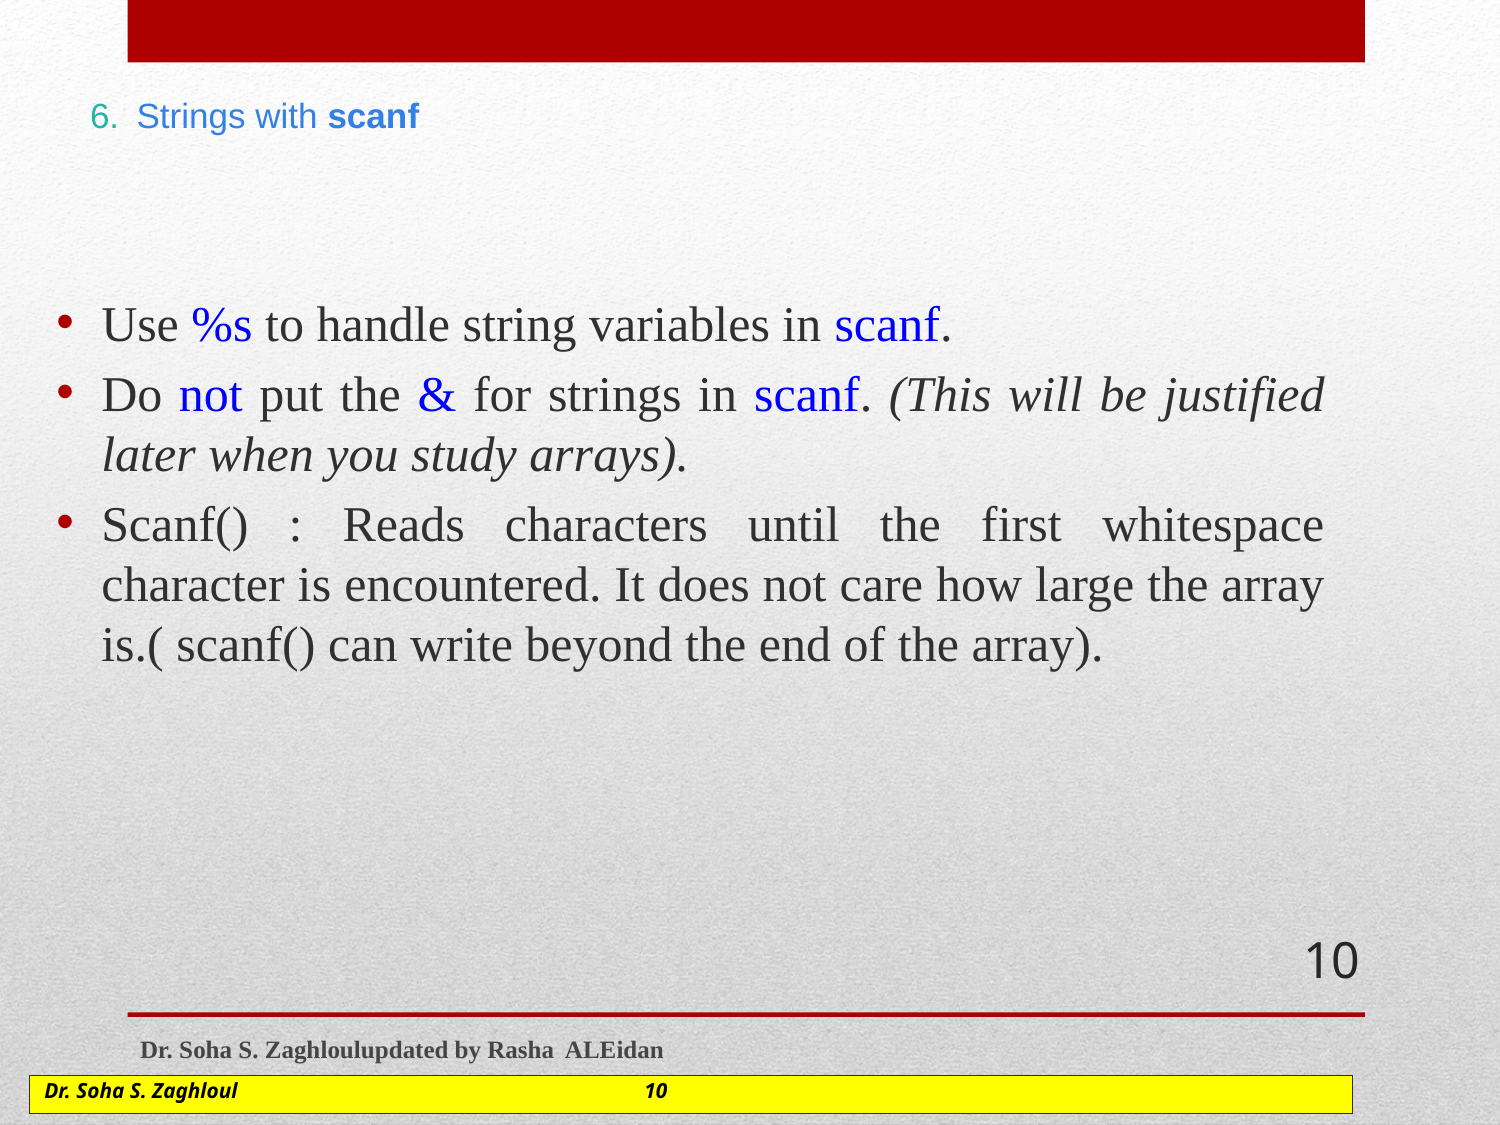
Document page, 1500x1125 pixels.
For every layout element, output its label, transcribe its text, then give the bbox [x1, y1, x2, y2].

text_box Dr. Soha S. Zaghloul 10 [29, 1075, 1353, 1114]
slide_number 10 [1250, 933, 1375, 993]
title 6. Strings with scanf [75, 52, 1263, 149]
list Use %s to handle string variables in scanf. Do not put the & for strings in scanf. (This will be justified later when you study arrays). Scanf() : Reads characters until the first whitespace character is encountered. It does not care how large the array is.( scanf() can write beyond the end of the array). [41, 149, 1341, 1075]
footer Dr. Soha S. Zaghloul updated by Rasha ALEidan [125, 1018, 925, 1075]
